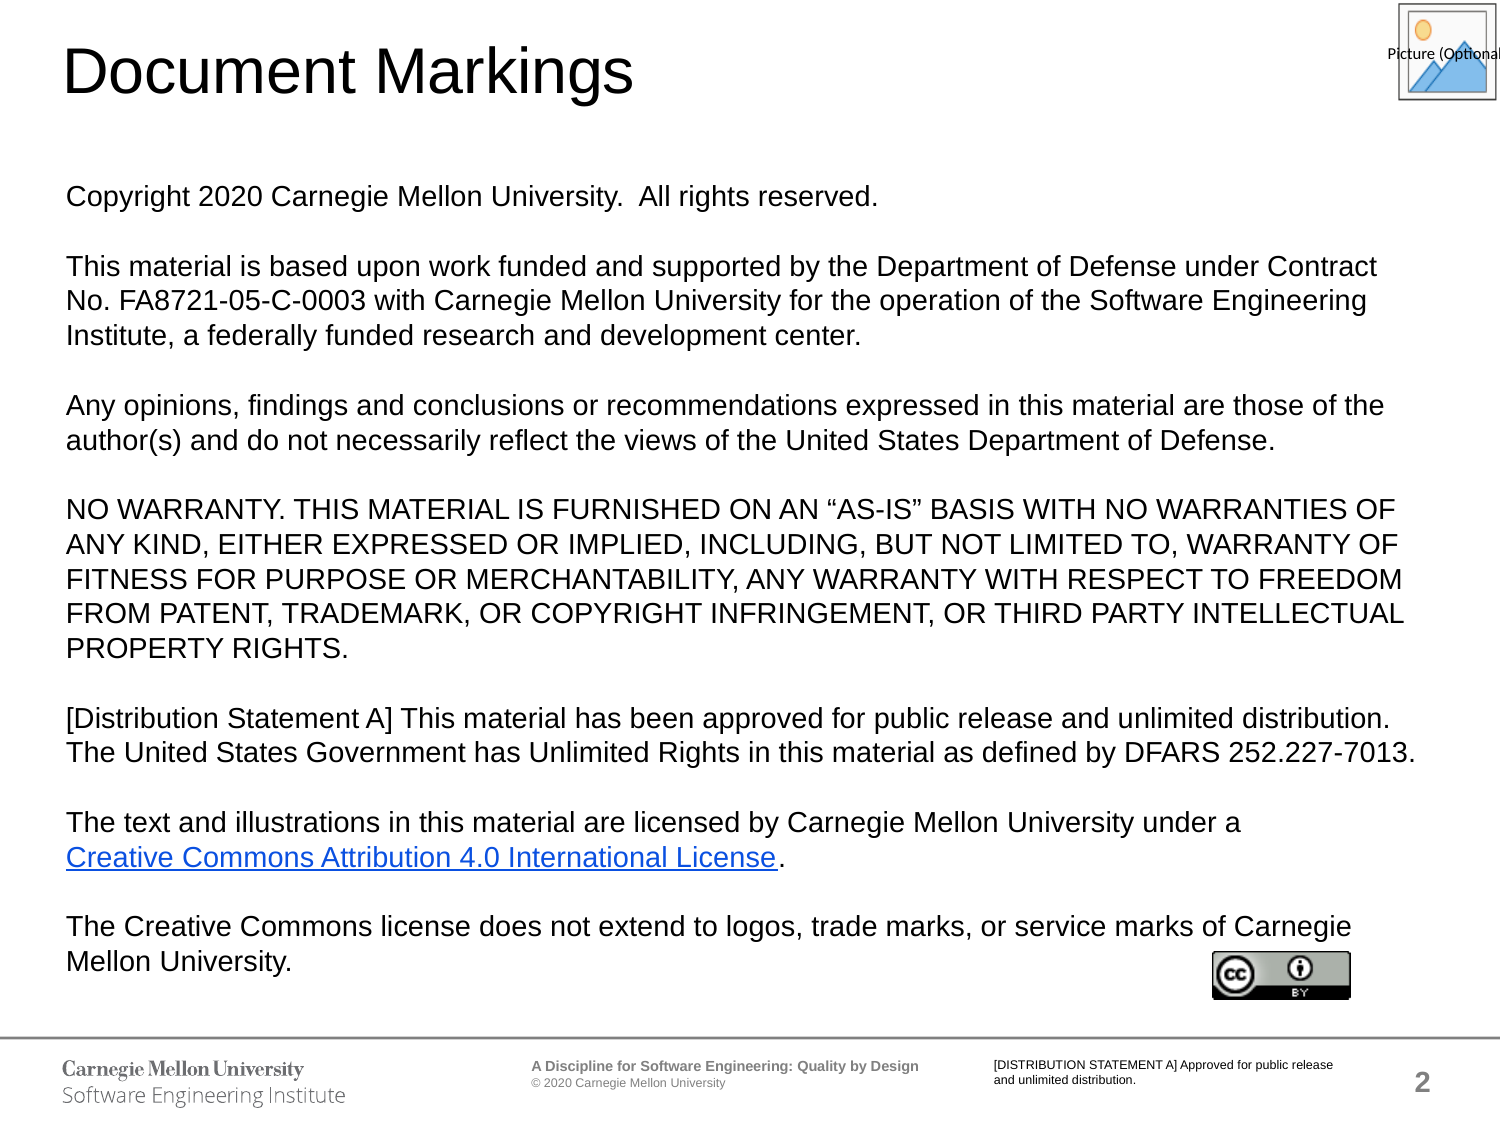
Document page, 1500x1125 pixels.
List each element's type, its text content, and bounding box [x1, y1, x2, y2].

list Copyright 2020 Carnegie Mellon University. All rights reserved. This material is based upon work funded and supported by the Department of Defense under Contract No. FA8721-05-C-0003 with Carnegie Mellon University for the operation of the Software Engineering Institute, a federally funded research and development center. Any opinions, findings and conclusions or recommendations expressed in this material are those of the author(s) and do not necessarily reflect the views of the United States Department of Defense. NO WARRANTY. THIS MATERIAL IS FURNISHED ON AN “AS-IS” BASIS WITH NO WARRANTIES OF ANY KIND, EITHER EXPRESSED OR IMPLIED, INCLUDING, BUT NOT LIMITED TO, WARRANTY OF FITNESS FOR PURPOSE OR MERCHANTABILITY, ANY WARRANTY WITH RESPECT TO FREEDOM FROM PATENT, TRADEMARK, OR COPYRIGHT INFRINGEMENT, OR THIRD PARTY INTELLECTUAL PROPERTY RIGHTS. [Distribution Statement A] This material has been approved for public release and unlimited distribution. The United States Government has Unlimited Rights in this material as defined by DFARS 252.227-7013. The text and illustrations in this material are licensed by Carnegie Mellon University under a Creative Commons Attribution 4.0 International License. The Creative Commons license does not extend to logos, trade marks, or service marks of Carnegie Mellon University. [65, 177, 1431, 1000]
title Document Markings [62, 91, 1338, 182]
text_box [0, 0, 1394, 91]
picture [1212, 951, 1351, 1000]
picture [1394, 0, 1500, 105]
